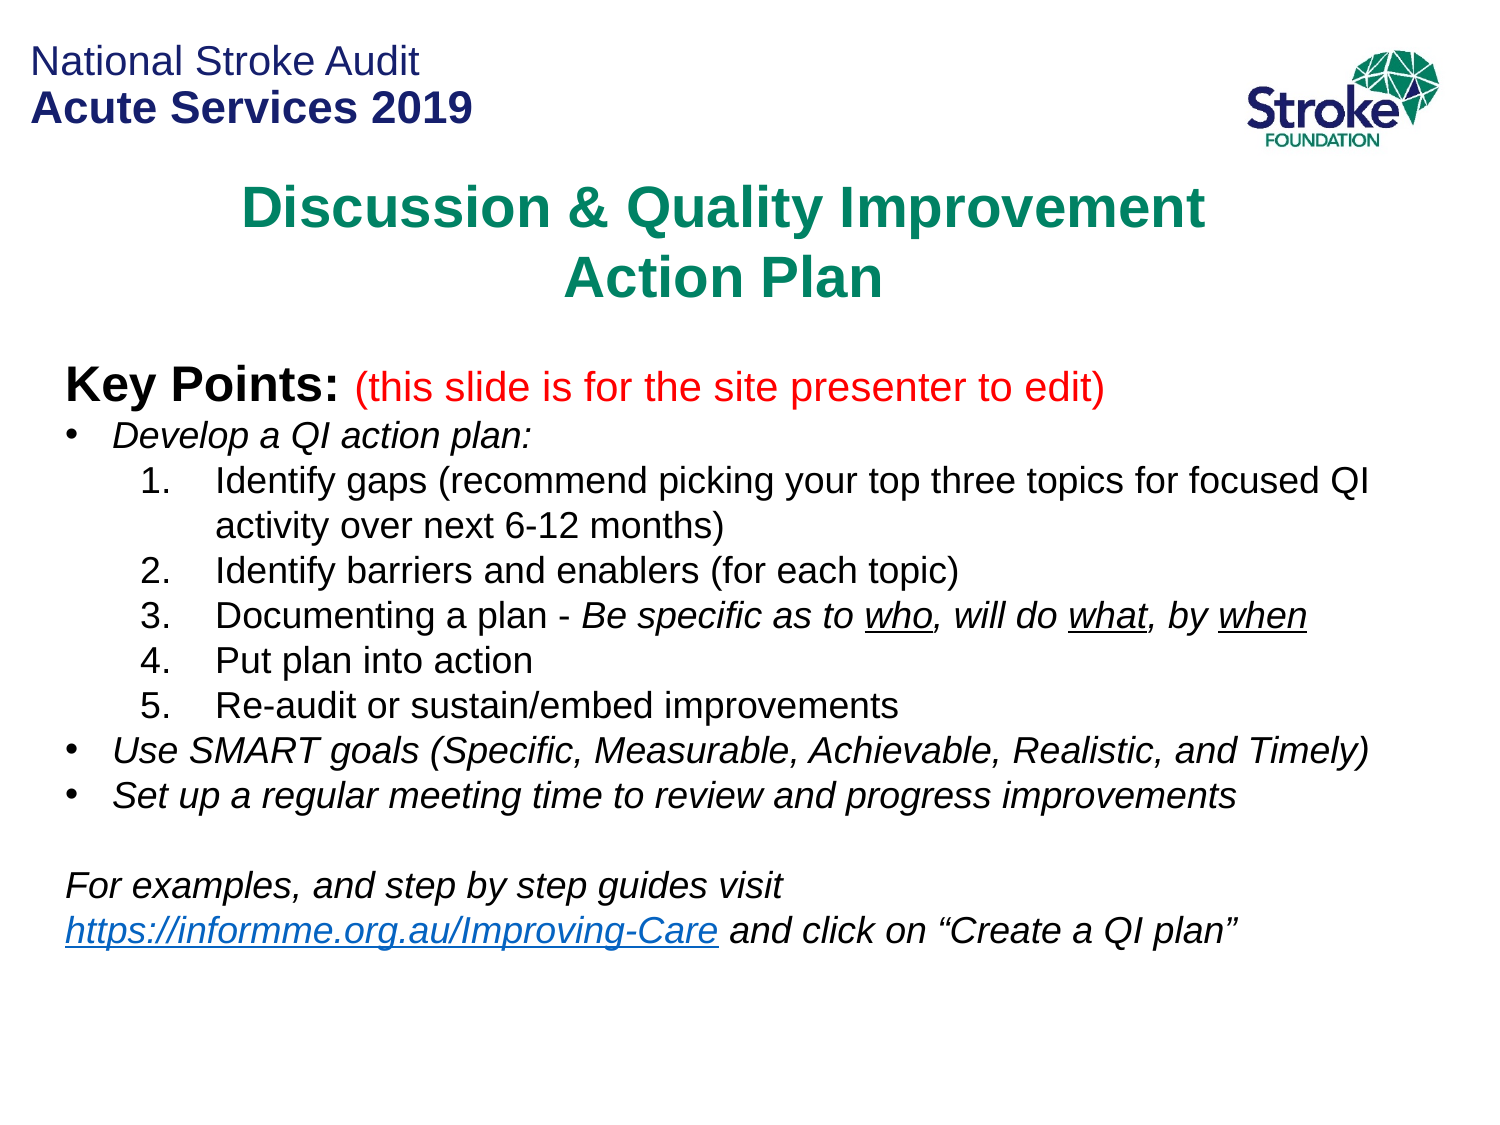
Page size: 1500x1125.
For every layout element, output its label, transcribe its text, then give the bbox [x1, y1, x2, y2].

title National Stroke Audit Acute Services 2019 [15, 26, 621, 147]
picture [1222, 14, 1462, 183]
text_box Discussion & Quality Improvement Action Plan [224, 162, 1223, 317]
text_box Key Points: (this slide is for the site presenter to edit) Develop a QI action plan: Identify gaps (recommend picking your top three topics for focused QI activity over next 6-12 months) Identify barriers and enablers (for each topic) Documenting a plan - Be specific as to who, will do what, by when Put plan into action Re-audit or sustain/embed improvements Use SMART goals (Specific, Measurable, Achievable, Realistic, and Timely) Set up a regular meeting time to review and progress improvements For examples, and step by step guides visit https://informme.org.au/Improving-Care and click on “Create a QI plan” [50, 344, 1450, 1038]
